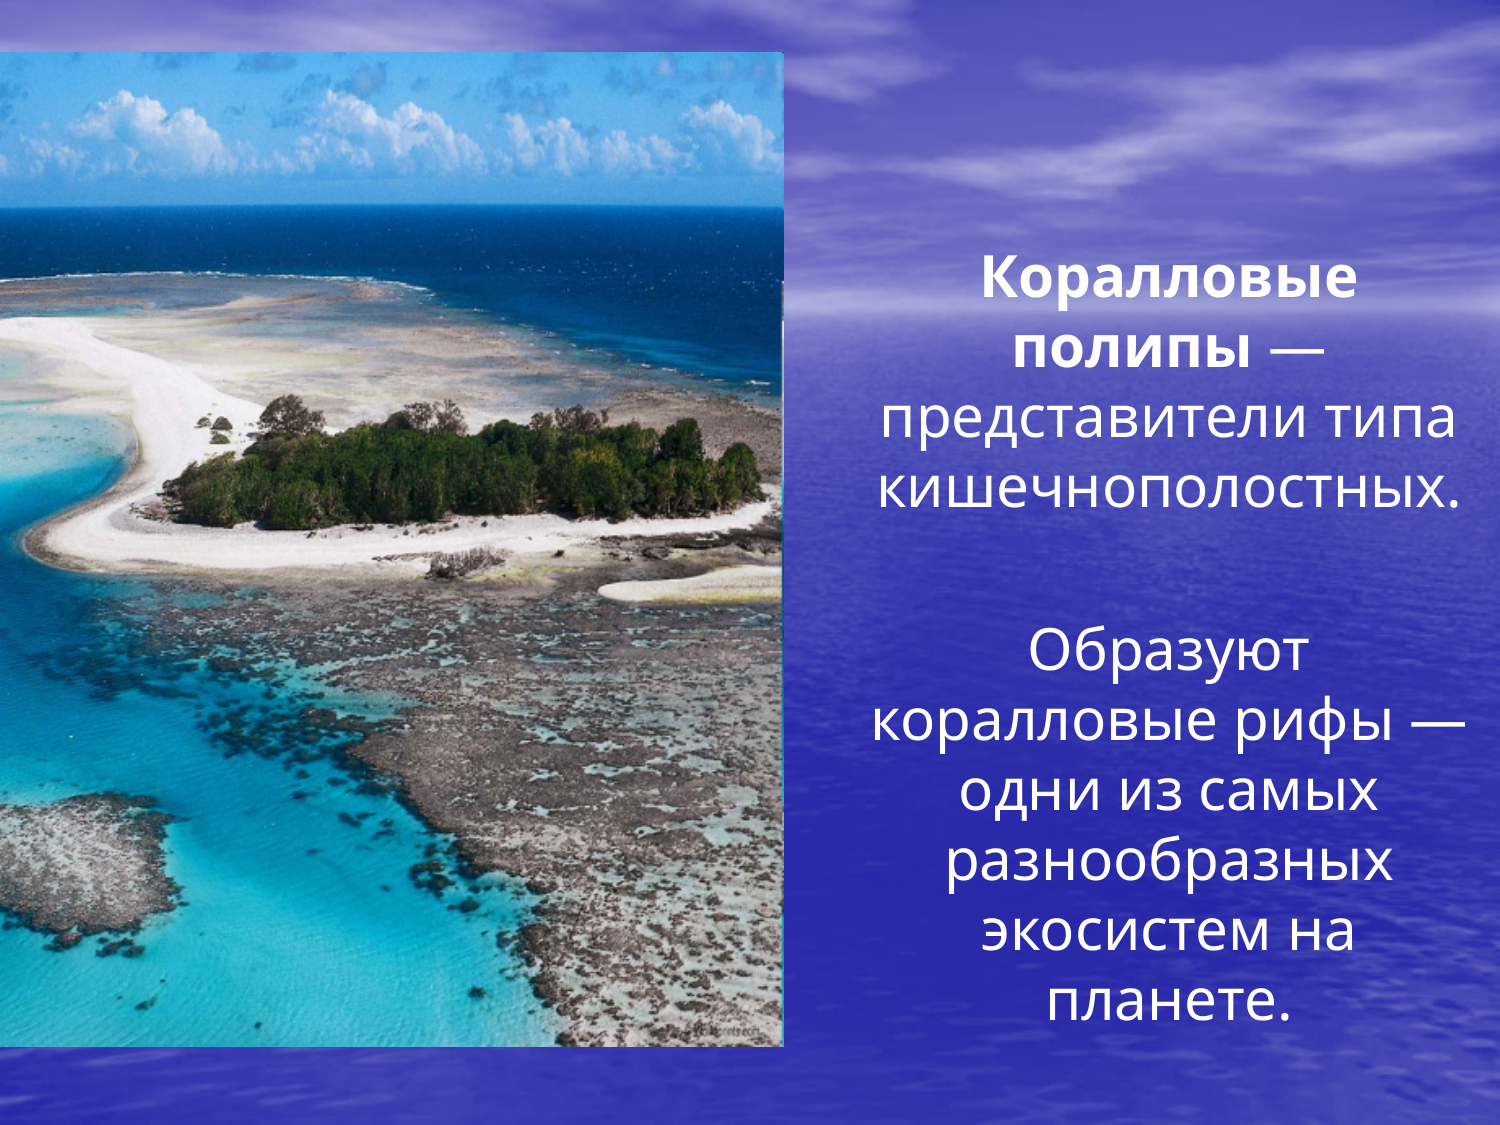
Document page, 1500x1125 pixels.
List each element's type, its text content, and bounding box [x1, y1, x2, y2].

list Коралловые полипы — представители типа кишечнополостных. Образуют коралловые рифы — одни из самых разнообразных экосистем на планете. [838, 231, 1500, 1083]
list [0, 52, 784, 1048]
